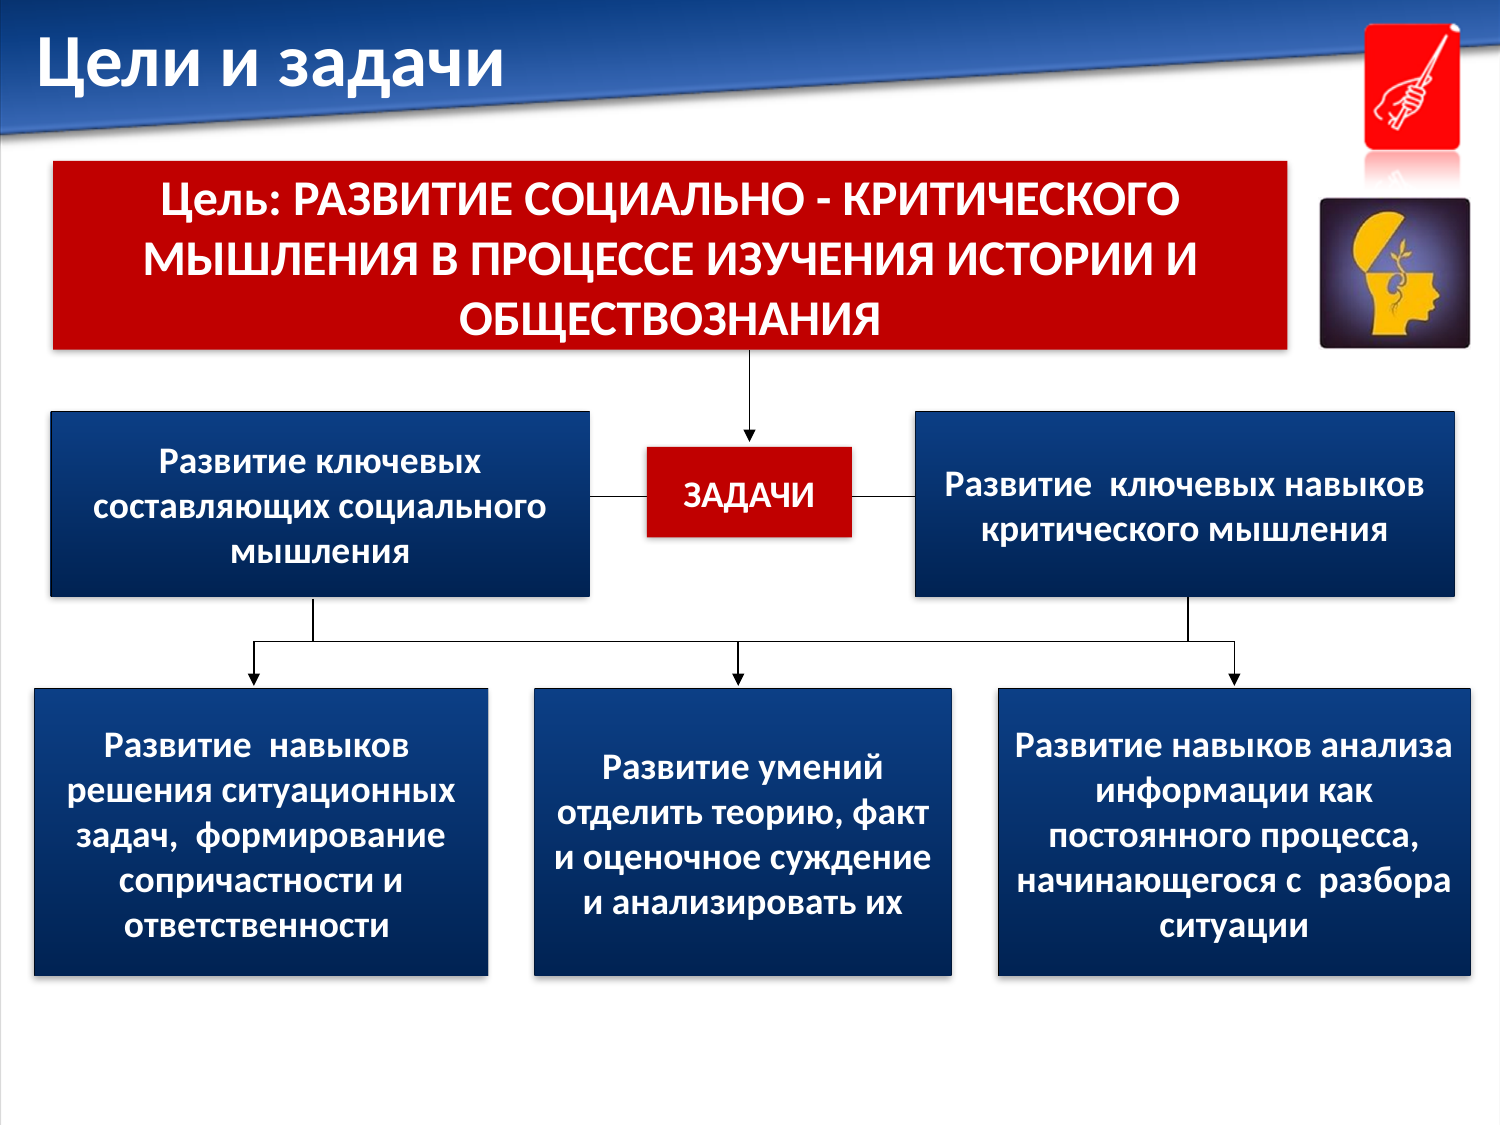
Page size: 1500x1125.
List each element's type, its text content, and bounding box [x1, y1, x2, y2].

text_box Развитие ключевых навыков критического мышления [915, 411, 1455, 597]
text_box Развитие навыков анализа информации как постоянного процесса, начинающегося с разбора ситуации [998, 688, 1471, 976]
picture [0, 0, 1500, 1125]
text_box Развитие навыков решения ситуационных задач, формирование сопричастности и ответственности [34, 688, 489, 976]
text_box Цель: РАЗВИТИЕ СОЦИАЛЬНО - КРИТИЧЕСКОГО МЫШЛЕНИЯ В ПРОЦЕССЕ ИЗУЧЕНИЯ ИСТОРИИ И ОБЩЕСТВОЗНАНИЯ [53, 160, 1288, 350]
text_box Развитие ключевых составляющих социального мышления [50, 411, 590, 597]
text_box ЗАДАЧИ [646, 446, 852, 538]
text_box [253, 596, 1235, 687]
text_box Развитие умений отделить теорию, факт и оценочное суждение и анализировать их [534, 695, 952, 976]
text_box Цели и задачи [21, 0, 1418, 127]
